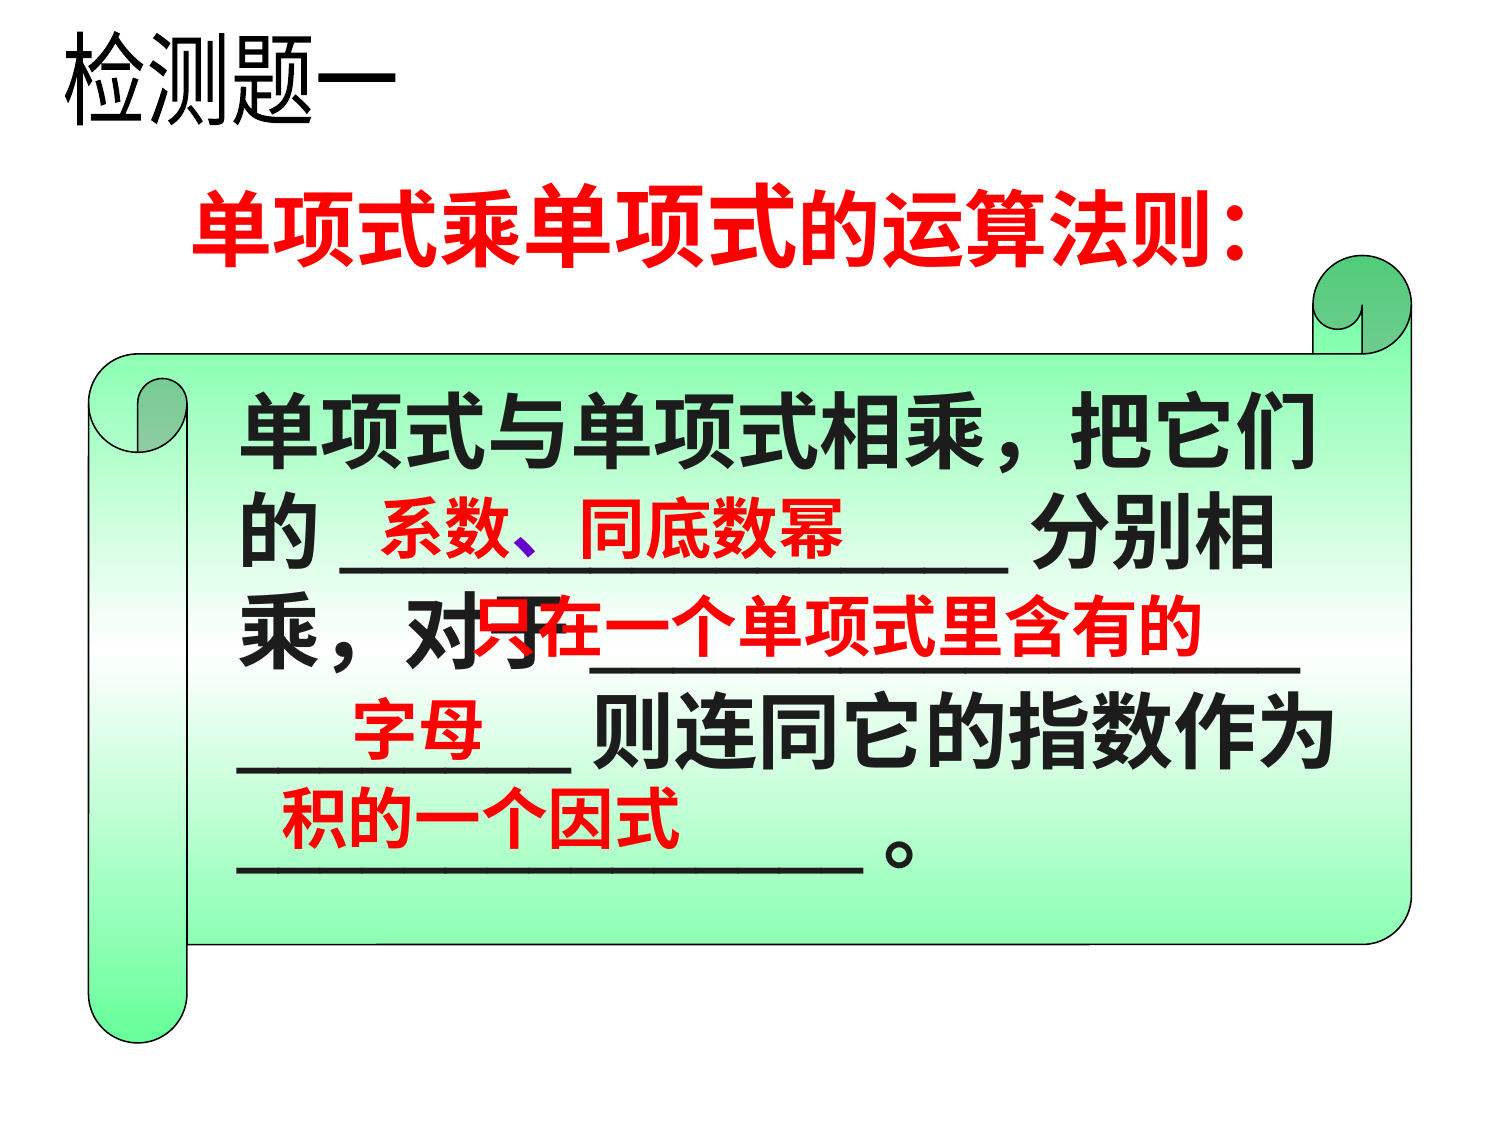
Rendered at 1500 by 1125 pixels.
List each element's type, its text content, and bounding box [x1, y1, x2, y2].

text_box 单项式乘单项式的运算法则： [174, 160, 1324, 255]
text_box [88, 255, 1412, 1043]
